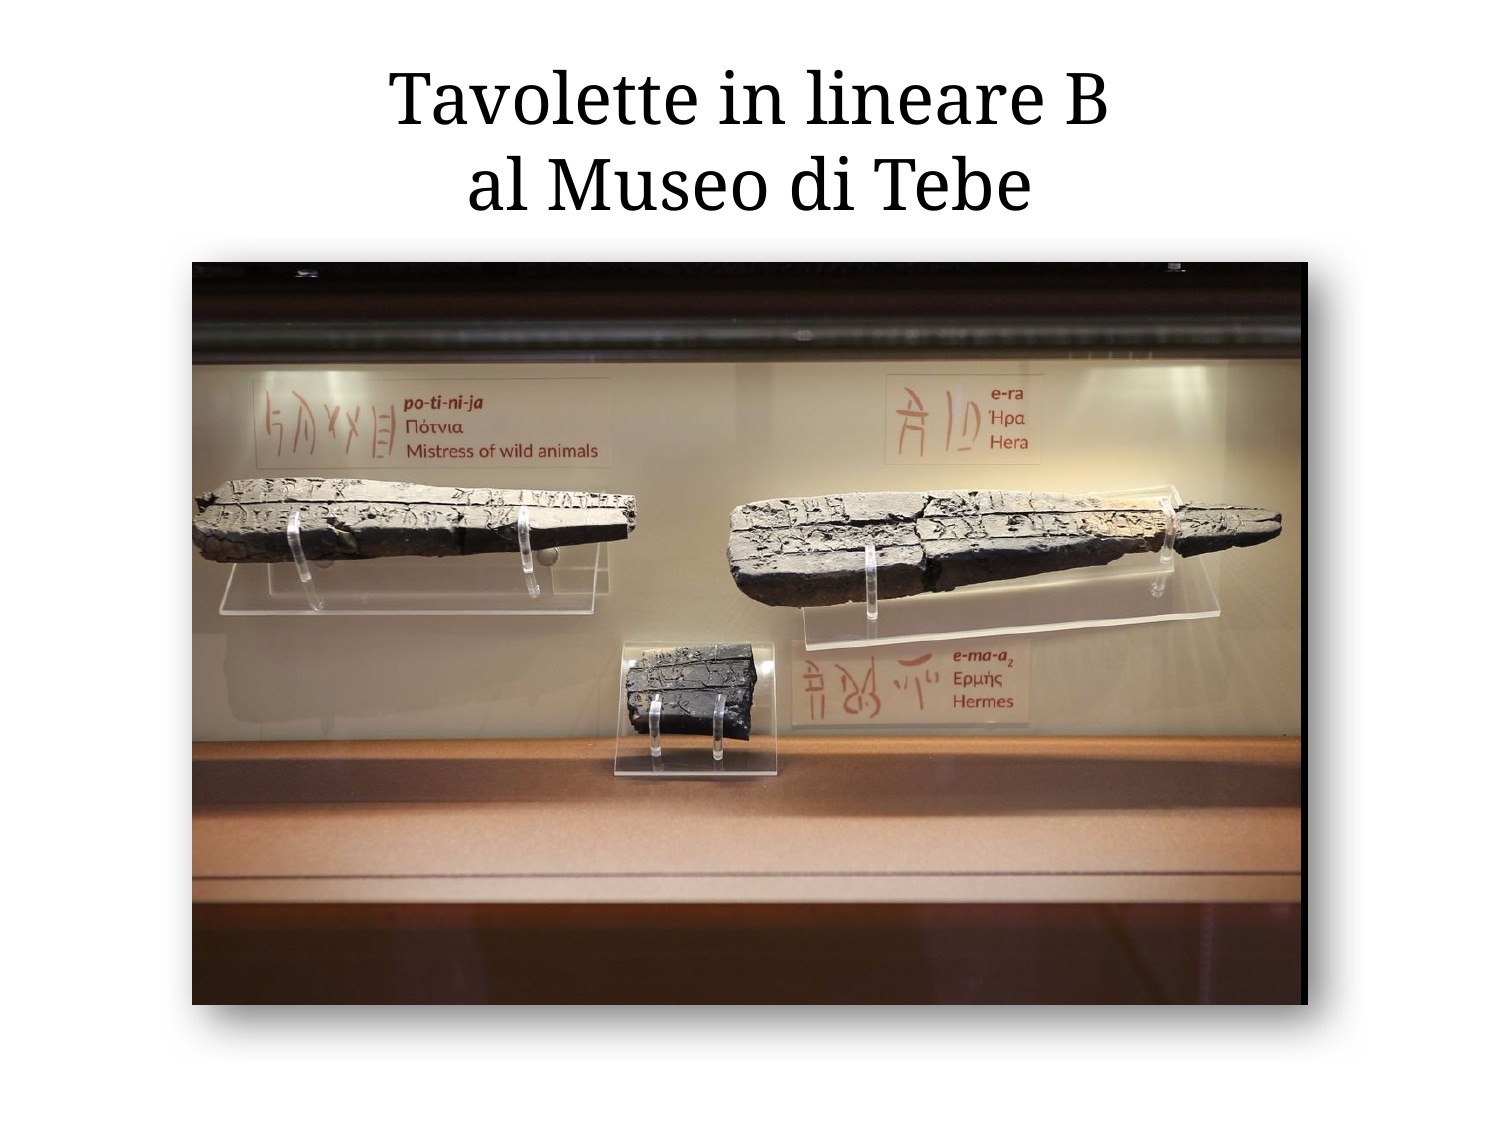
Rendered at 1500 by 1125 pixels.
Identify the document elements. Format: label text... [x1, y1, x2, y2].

title Tavolette in lineare B al Museo di Tebe [75, 45, 1425, 233]
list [192, 262, 1308, 1006]
